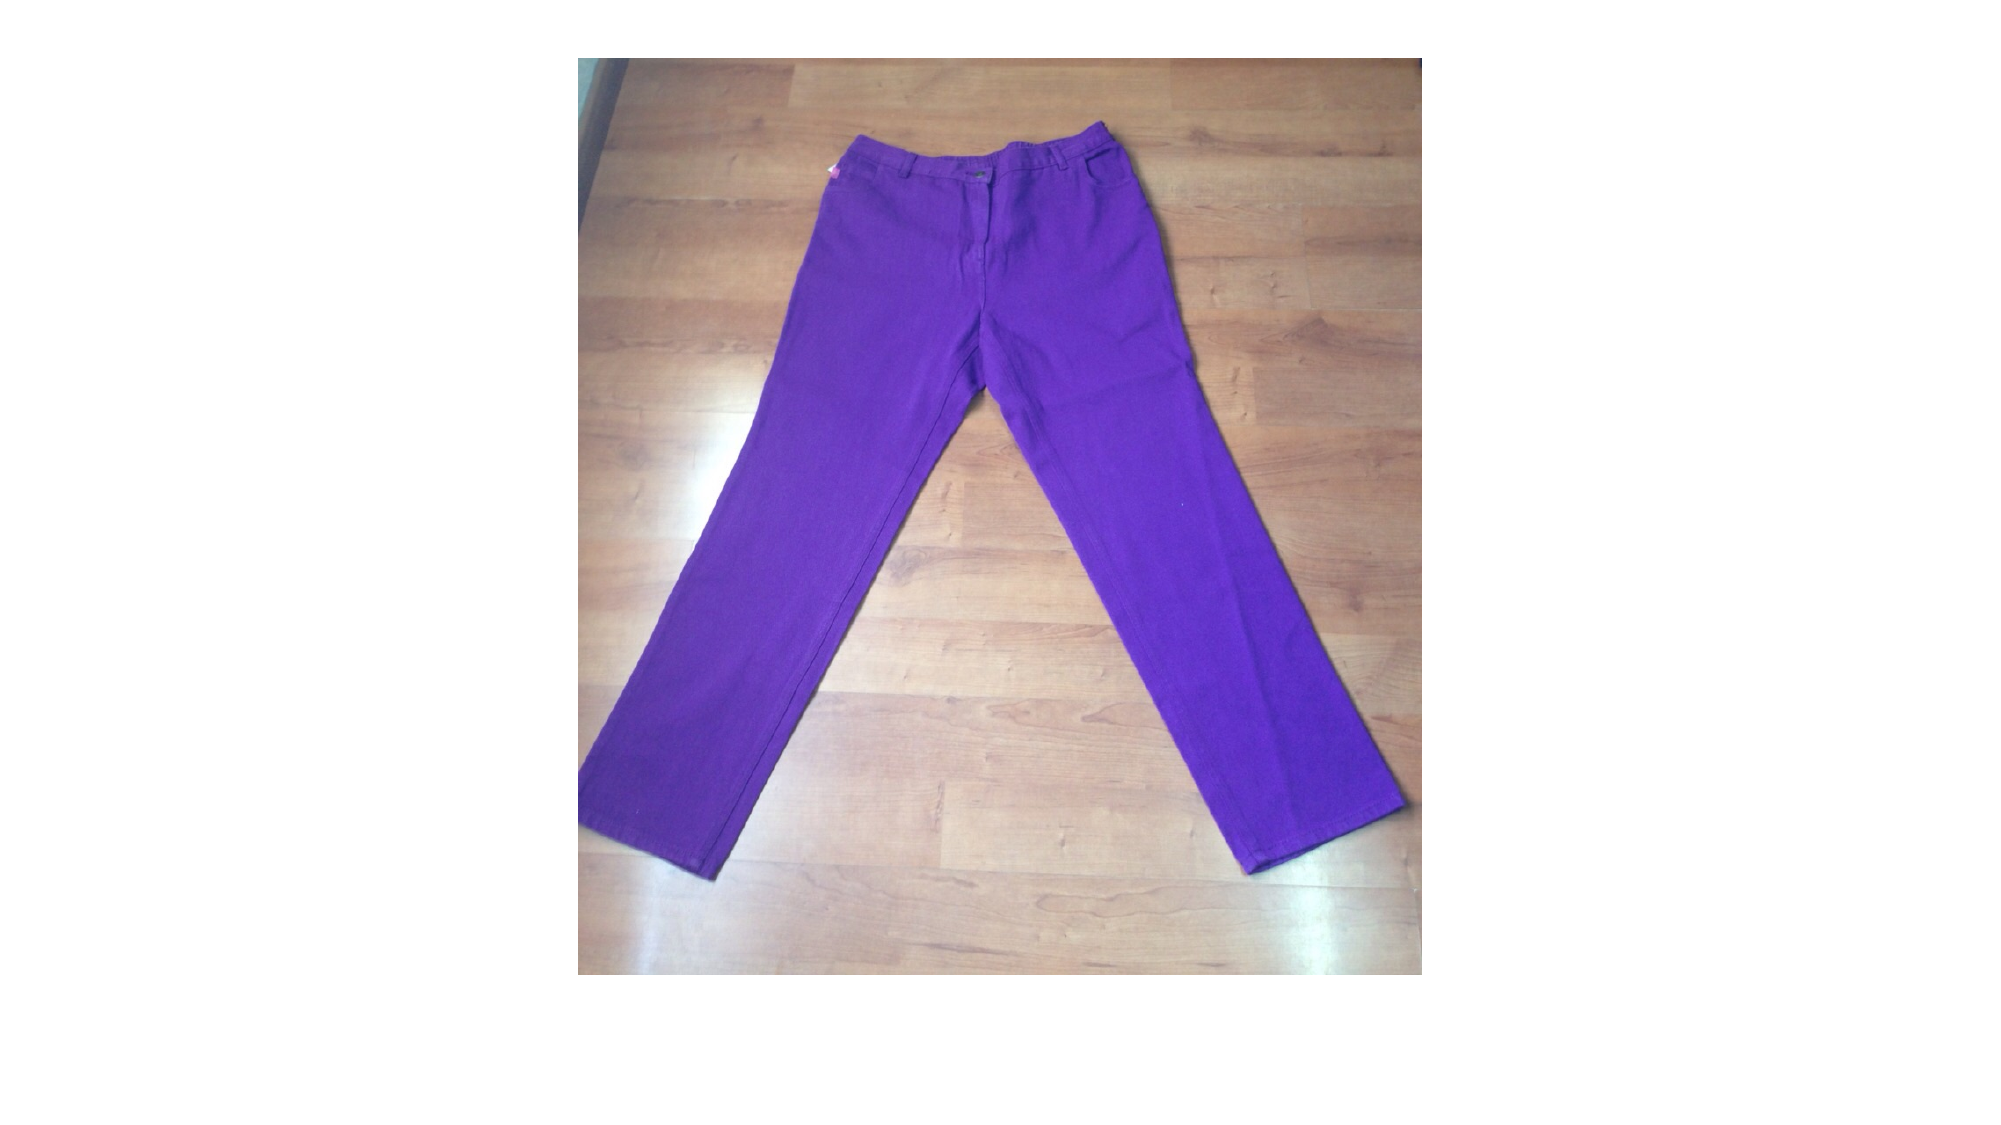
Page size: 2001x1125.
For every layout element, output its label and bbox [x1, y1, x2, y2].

picture [578, 58, 1422, 975]
